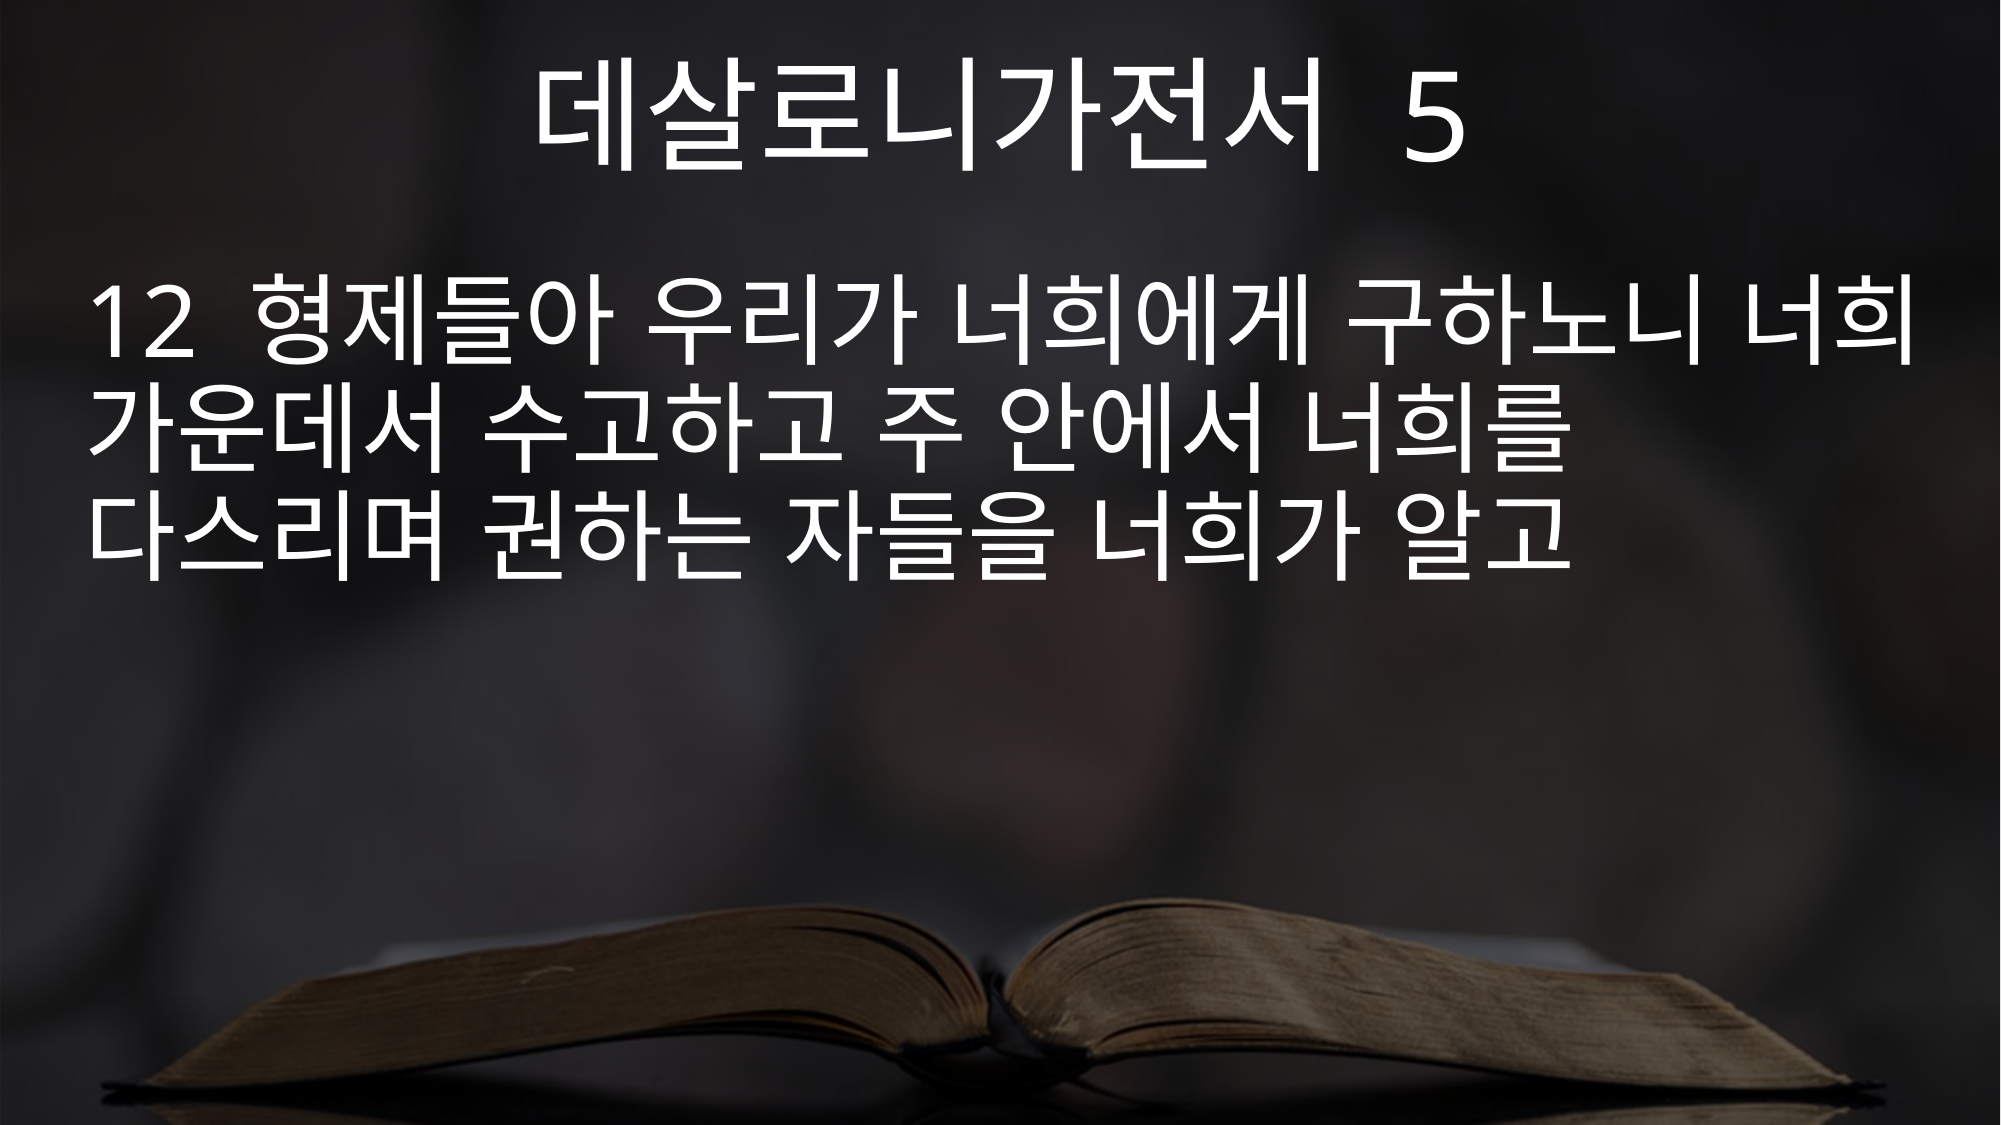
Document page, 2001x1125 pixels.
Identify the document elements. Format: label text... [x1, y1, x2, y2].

picture [0, 0, 2001, 1125]
list 12 형제들아 우리가 너희에게 구하노니 너희 가운데서 수고하고 주 안에서 너희를 다스리며 권하는 자들을 너희가 알고 [69, 263, 1953, 423]
footer 데살로니가전서 5 [0, 32, 2000, 192]
